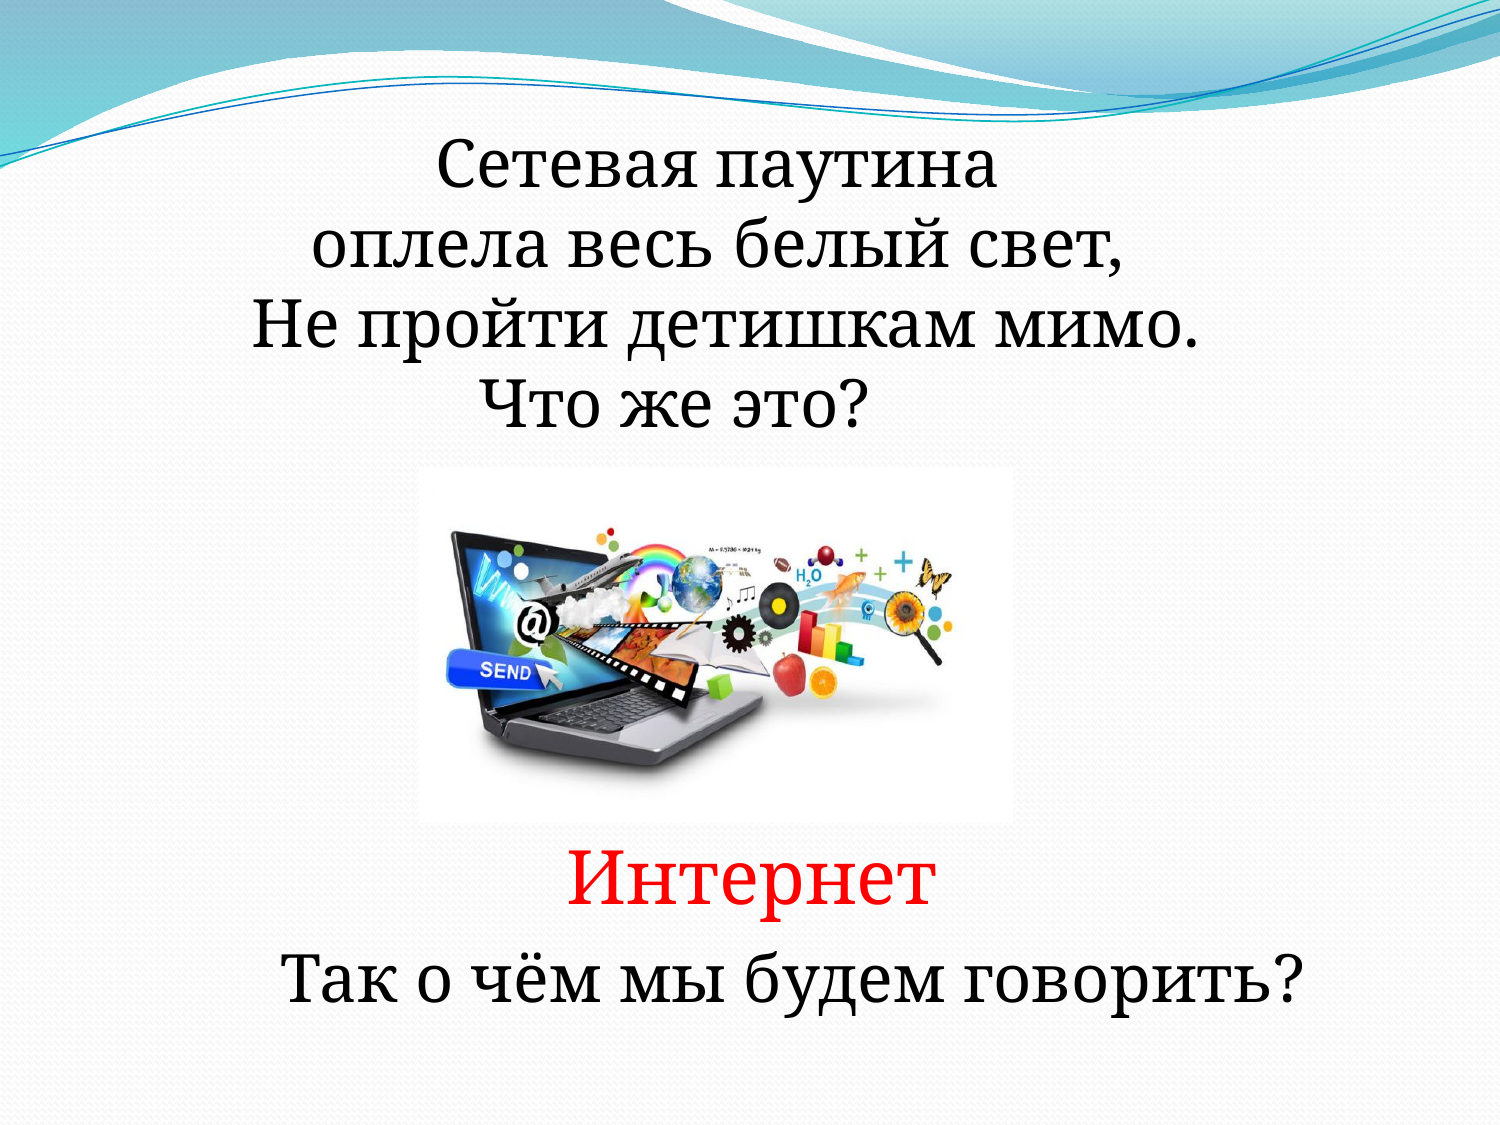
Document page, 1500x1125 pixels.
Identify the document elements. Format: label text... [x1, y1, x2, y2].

picture [418, 467, 1014, 823]
text_box Сетевая паутина оплела весь белый свет, Не пройти детишкам мимо. Что же это? [230, 113, 1223, 584]
text_box Так о чём мы будем говорить? [265, 928, 1321, 1024]
text_box Интернет [551, 835, 953, 927]
